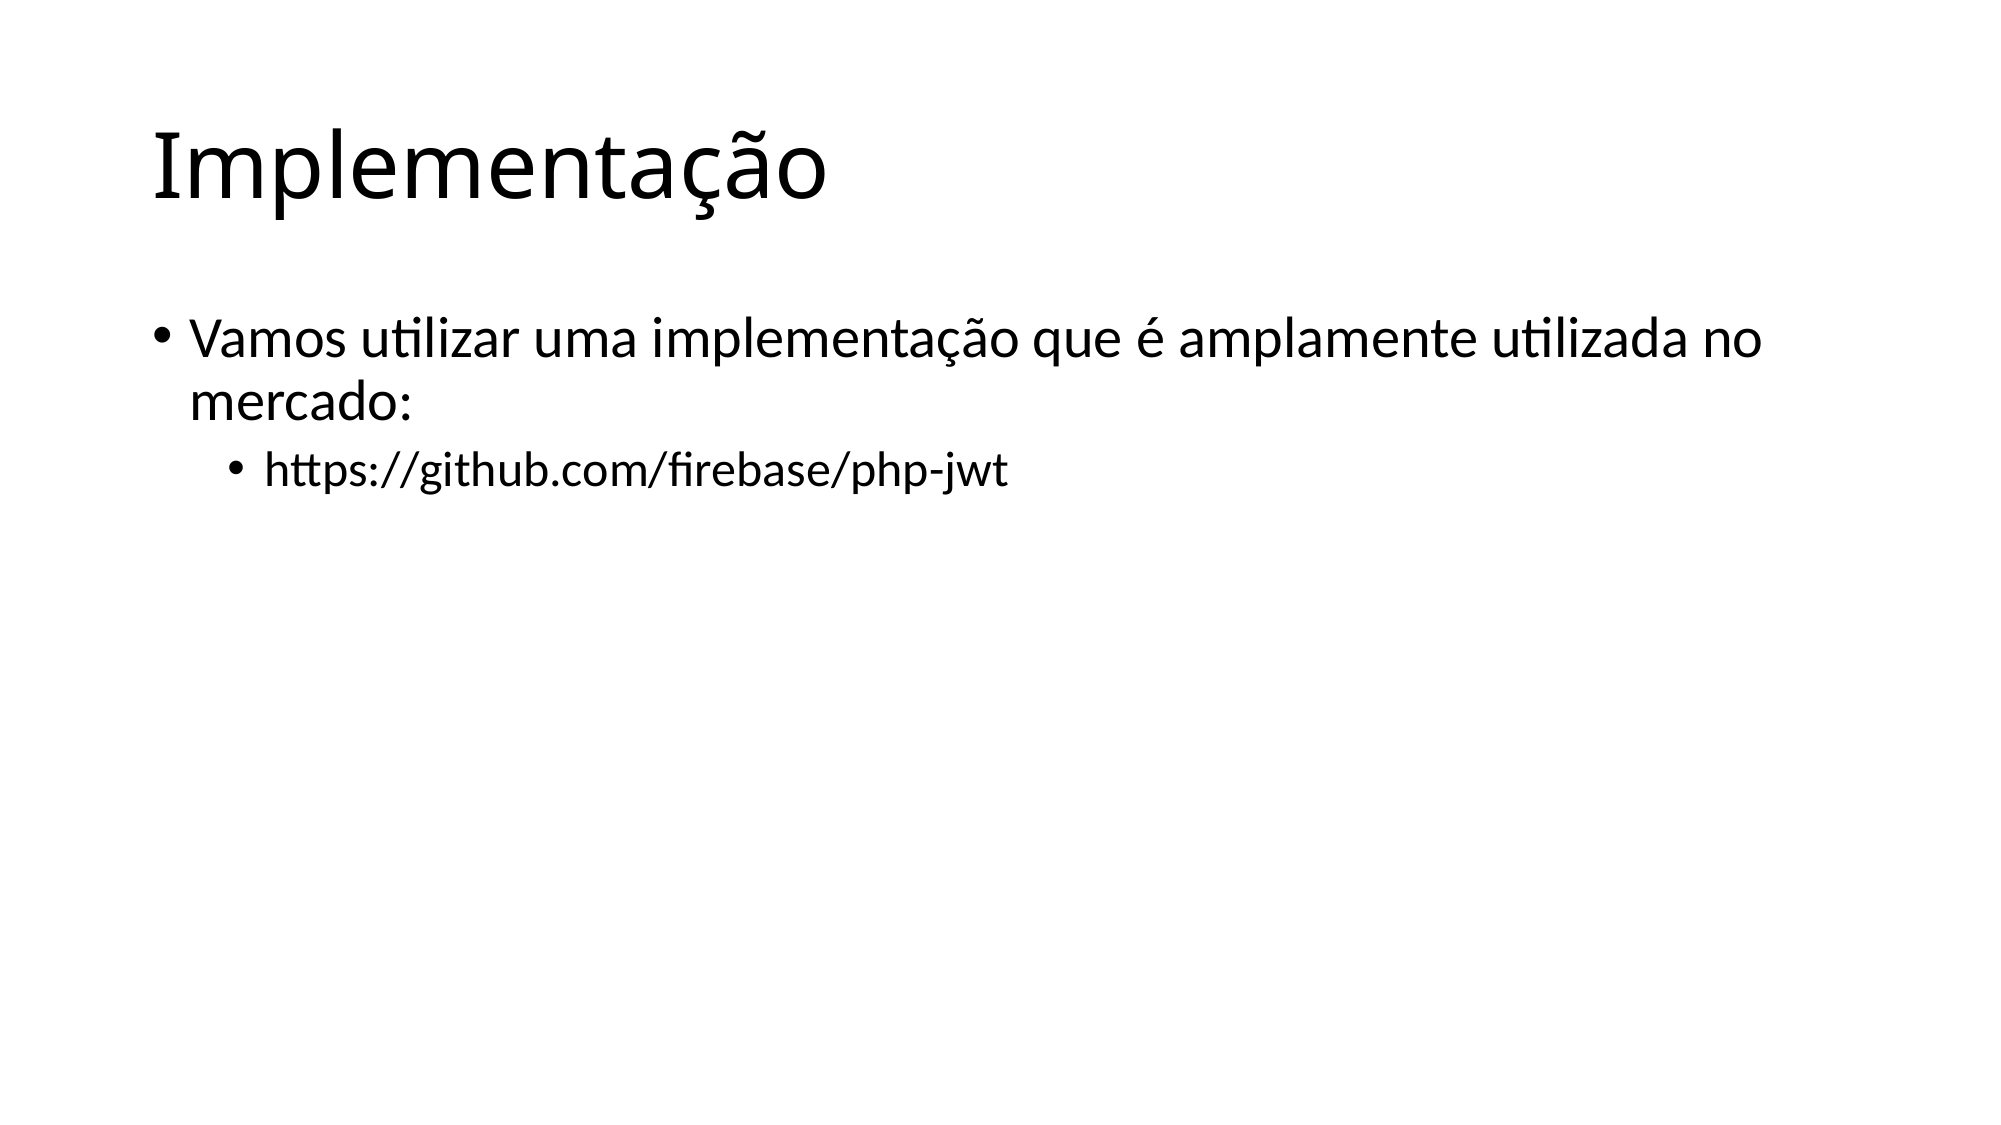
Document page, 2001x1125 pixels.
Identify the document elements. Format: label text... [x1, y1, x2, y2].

title Implementação [137, 59, 1863, 278]
list Vamos utilizar uma implementação que é amplamente utilizada no mercado: https://github.com/firebase/php-jwt [137, 299, 1863, 1014]
